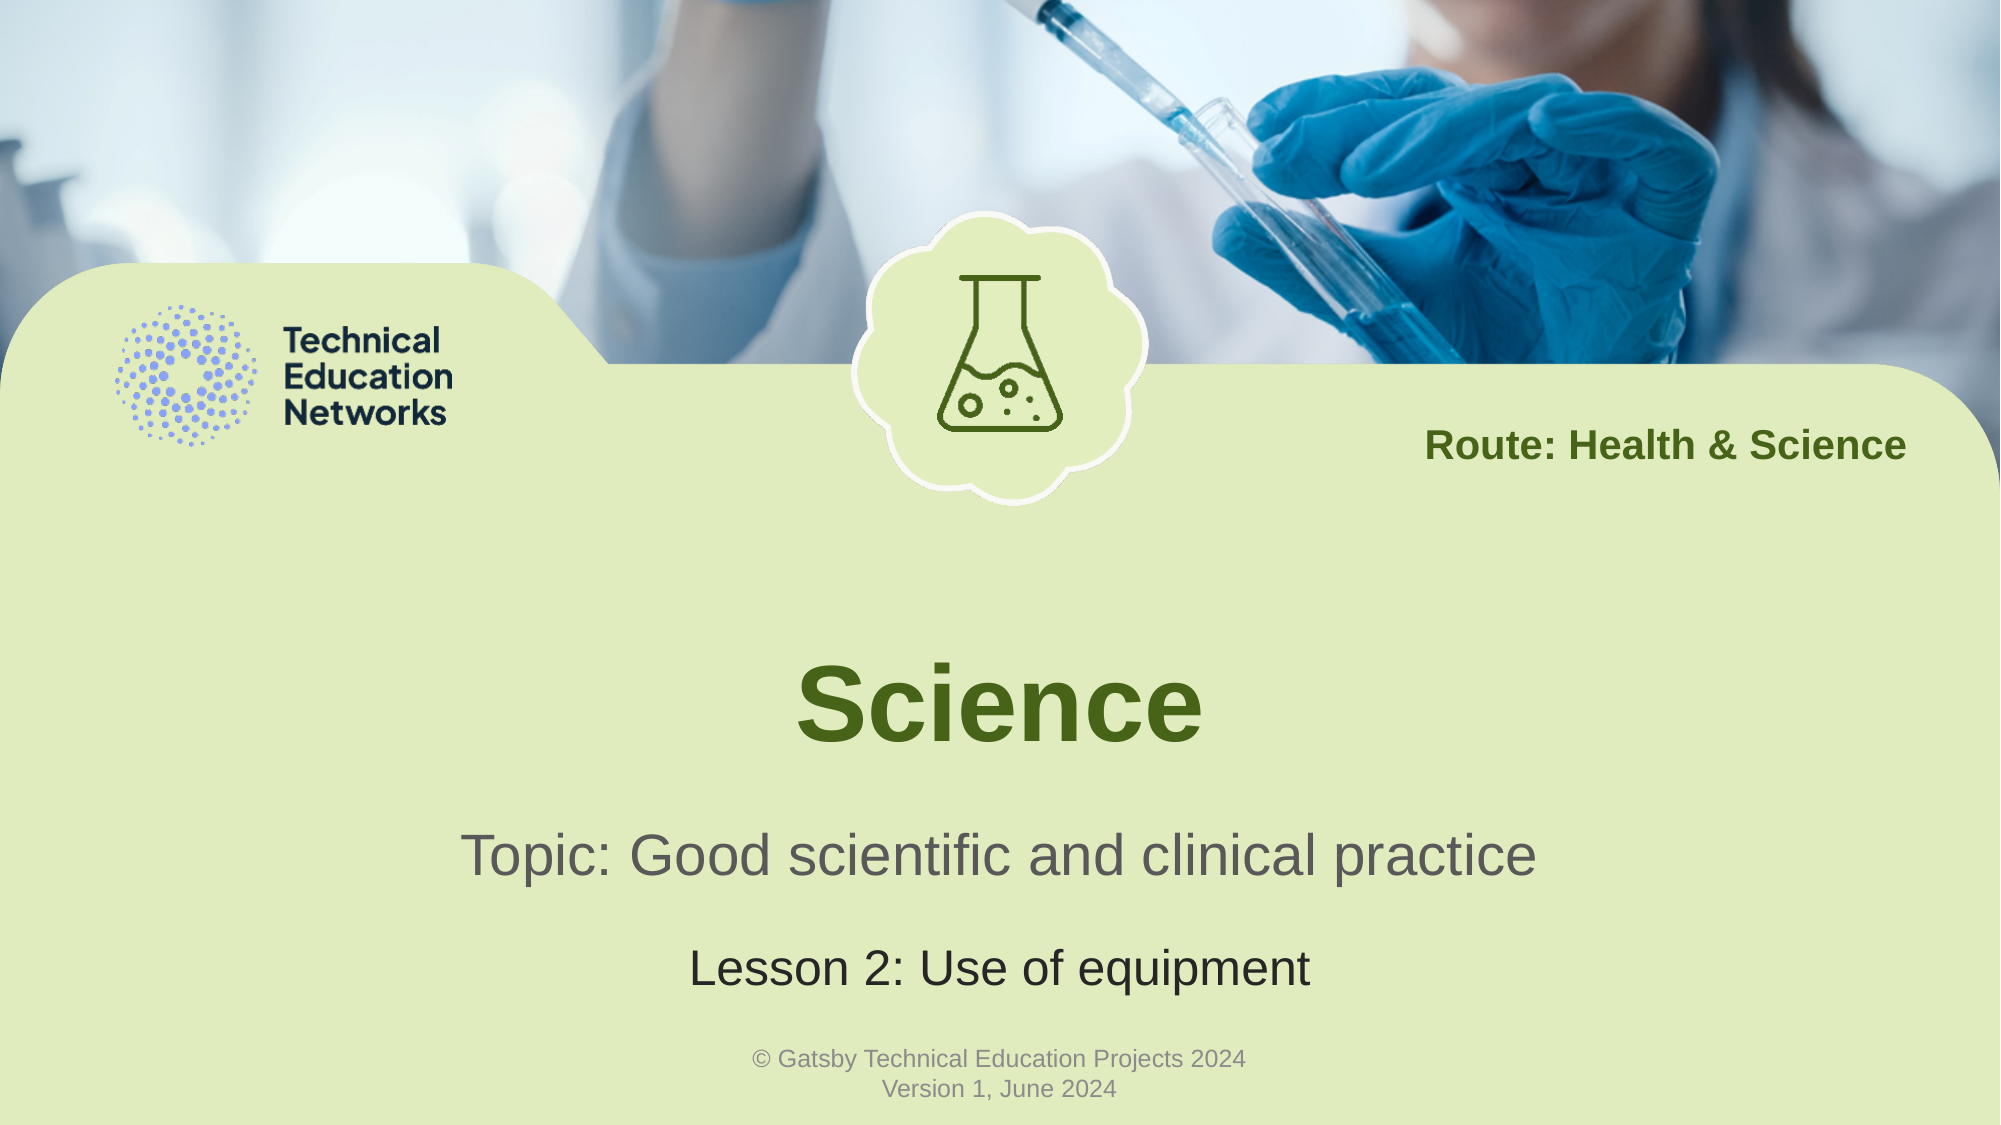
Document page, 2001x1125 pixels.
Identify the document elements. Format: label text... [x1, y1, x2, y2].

picture [0, 0, 2000, 1125]
list Route: Health & Science [999, 406, 1923, 494]
title Science [249, 629, 1750, 773]
list Lesson 2: Use of equipment [249, 922, 1750, 998]
subtitle Topic: Good scientific and clinical practice [249, 804, 1750, 900]
